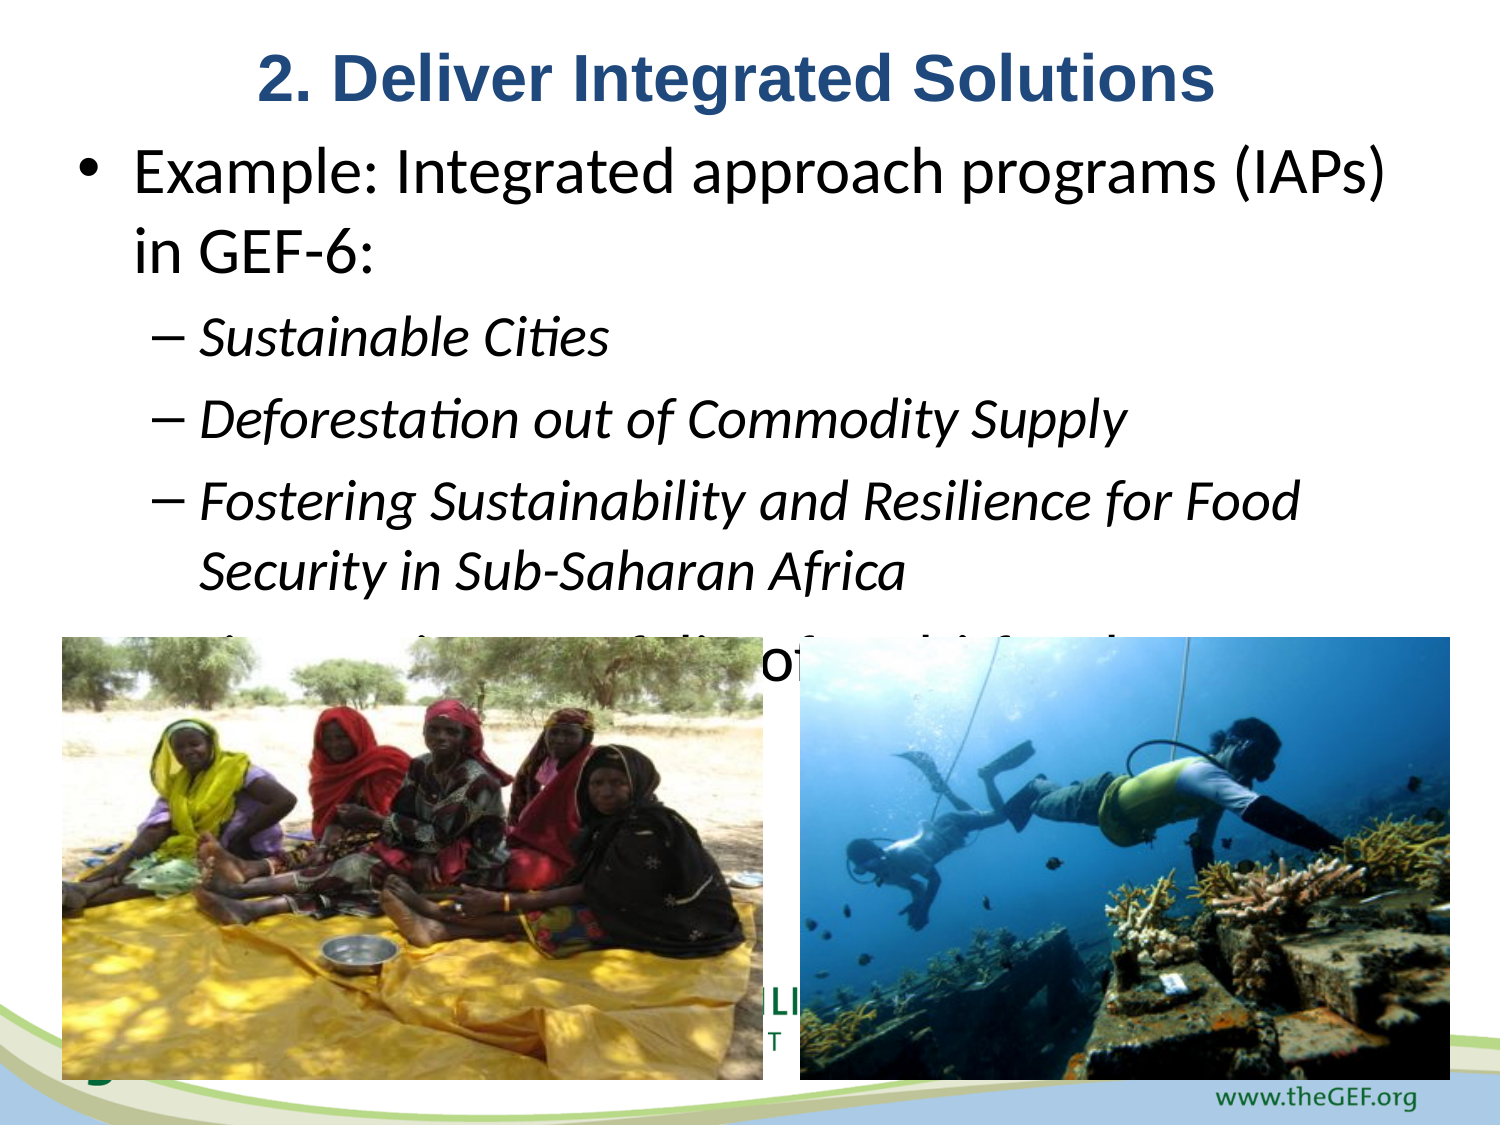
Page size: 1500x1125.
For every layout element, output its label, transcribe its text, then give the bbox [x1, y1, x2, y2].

list Example: Integrated approach programs (IAPs) in GEF-6: Sustainable Cities Deforestation out of Commodity Supply Fostering Sustainability and Resilience for Food Security in Sub-Saharan Africa An increasing portfolio of multi-focal area projects and programs [62, 119, 1413, 862]
picture [0, 637, 1500, 1125]
title 2. Deliver Integrated Solutions [62, 12, 1413, 119]
